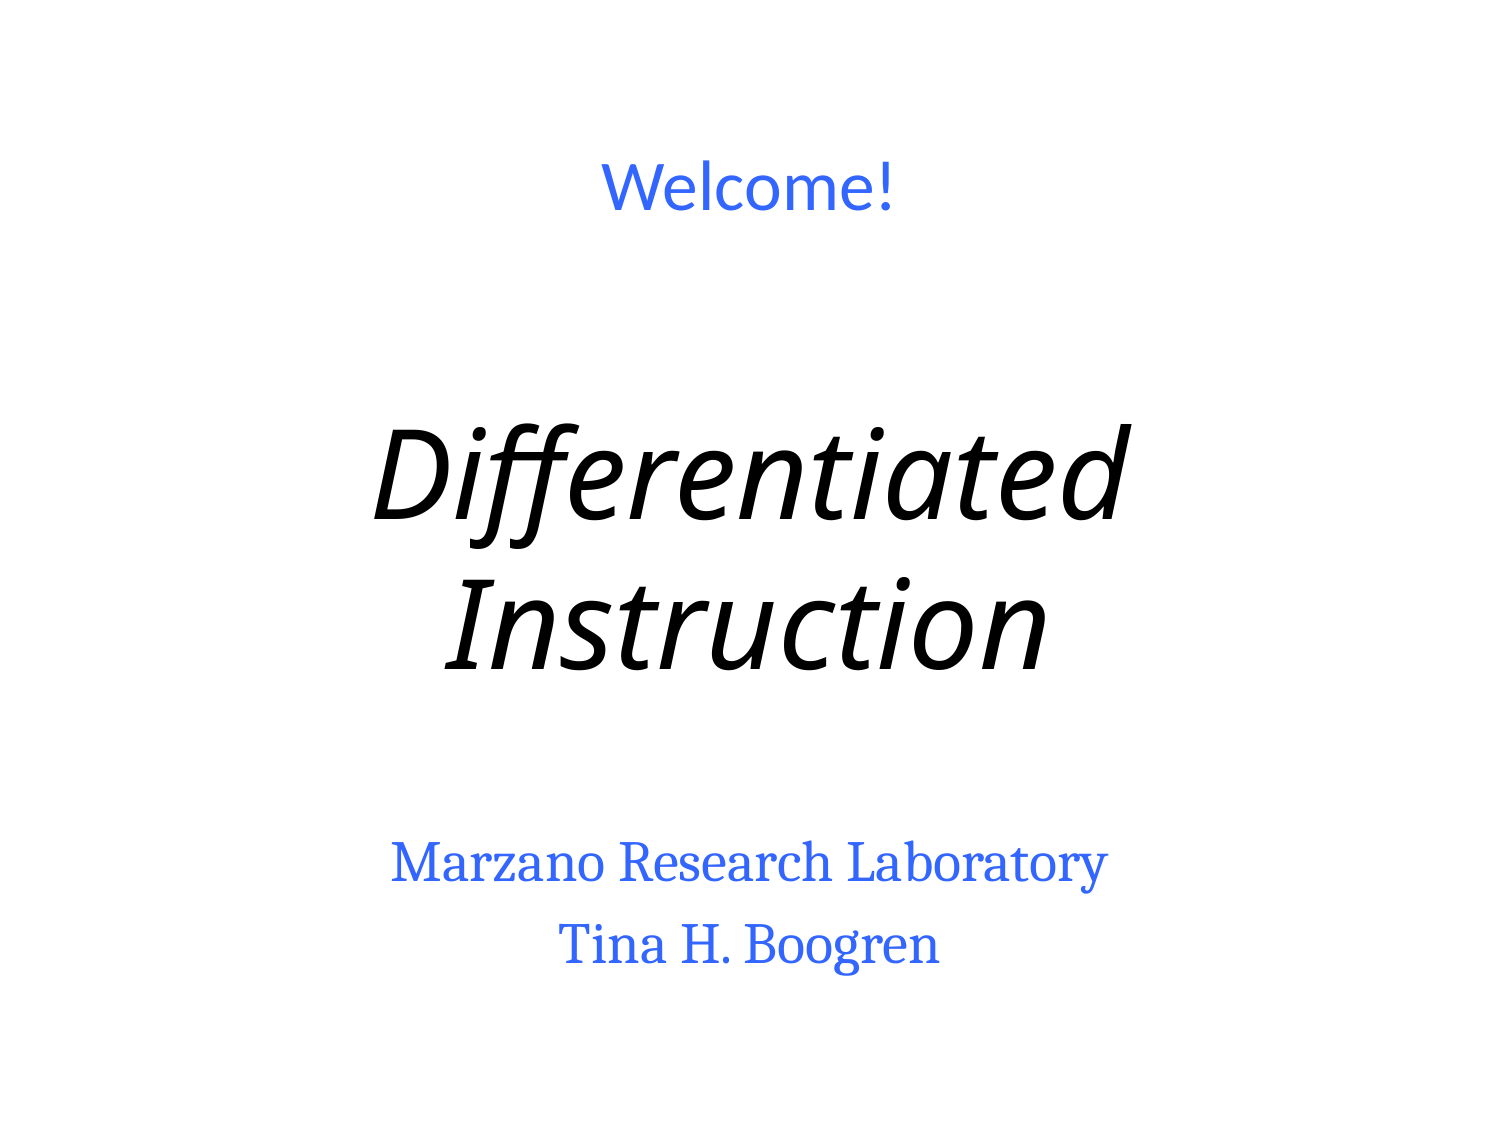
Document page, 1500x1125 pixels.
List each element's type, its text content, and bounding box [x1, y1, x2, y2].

list Differentiated Instruction Marzano Research Laboratory Tina H. Boogren [75, 262, 1425, 1005]
title Welcome! [75, 45, 1425, 233]
